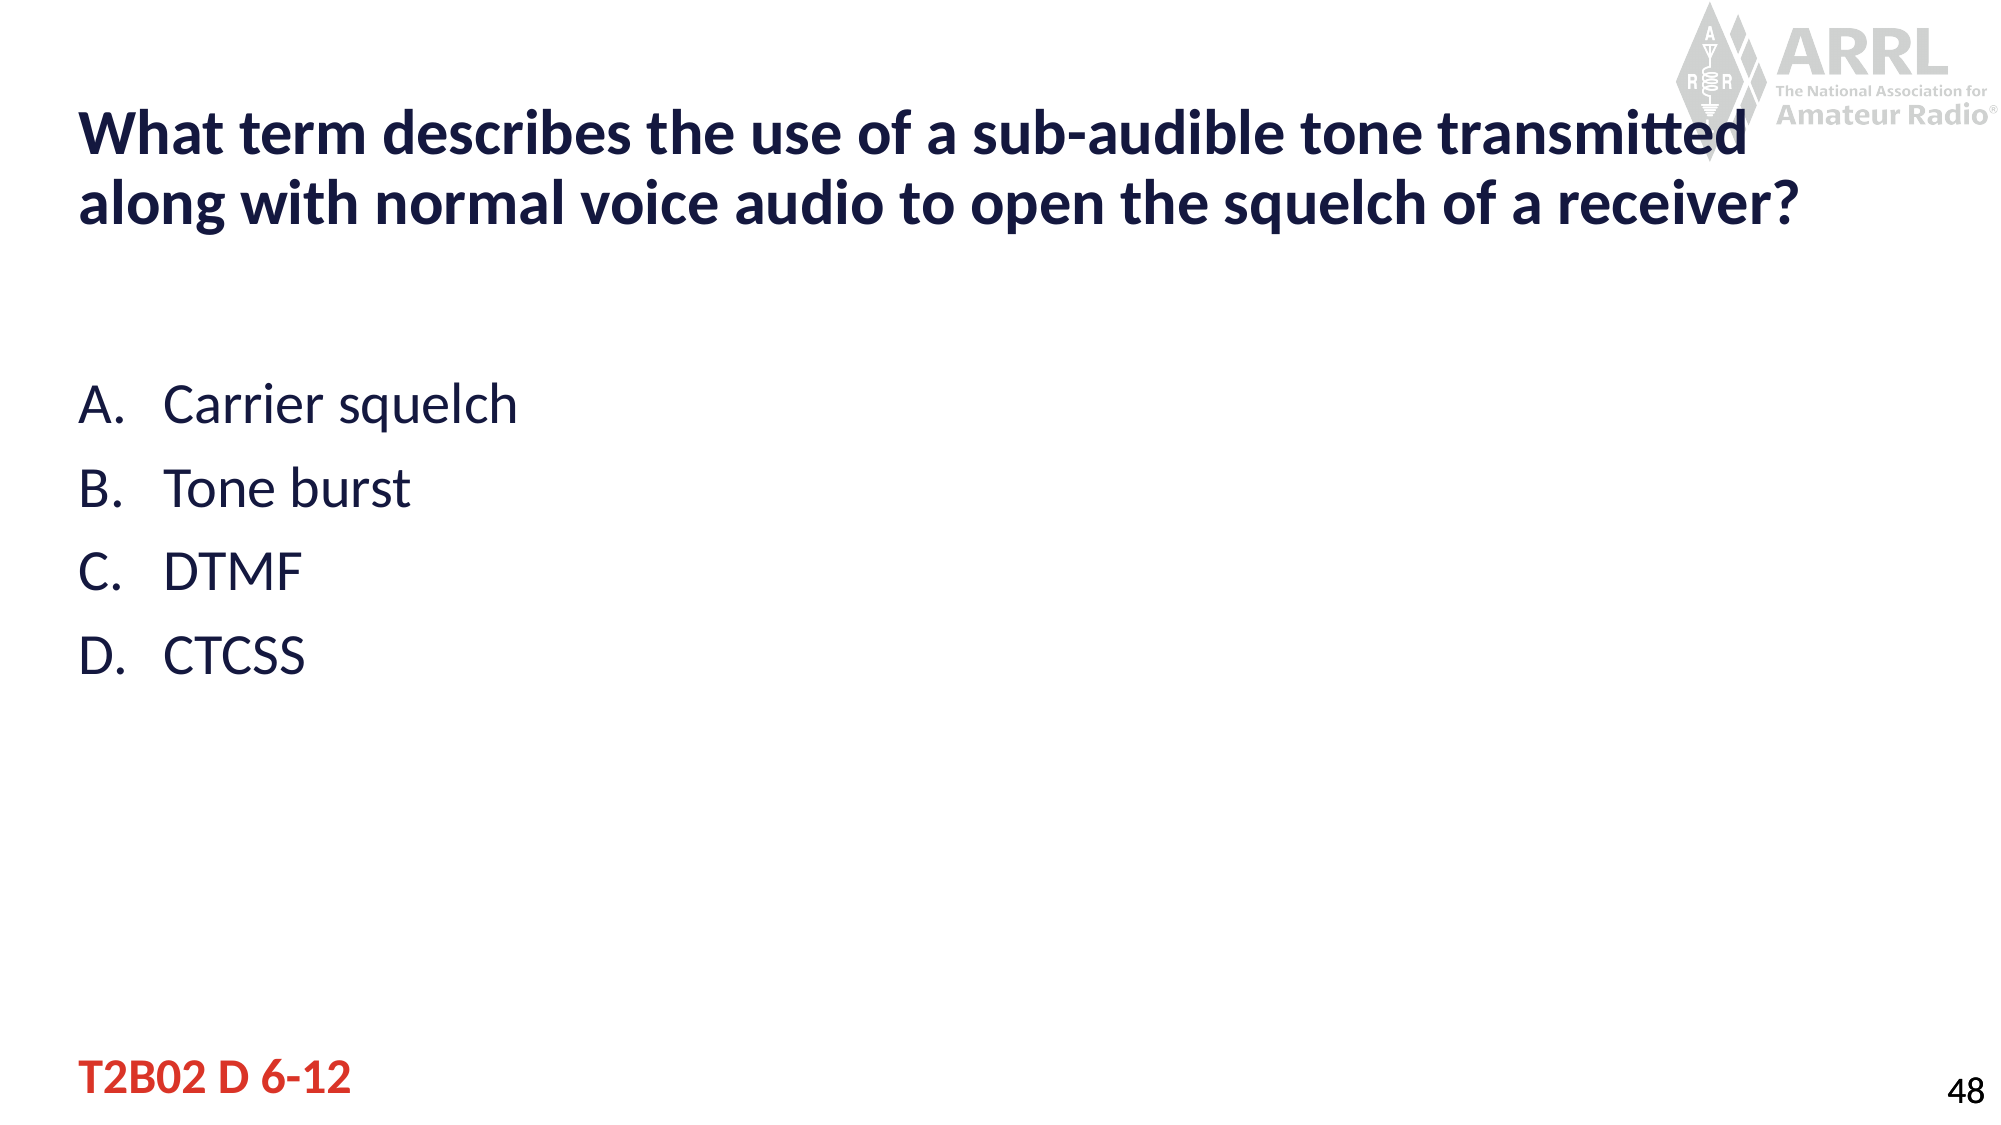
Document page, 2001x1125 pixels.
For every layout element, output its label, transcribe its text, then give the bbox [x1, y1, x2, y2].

picture [1674, 0, 2000, 164]
list Carrier squelch Tone burst DTMF CTCSS [63, 365, 1863, 989]
title What term describes the use of a sub-audible tone transmitted along with normal voice audio to open the squelch of a receiver? [63, 59, 1863, 278]
text_box T2B02 D 6-12 [63, 1036, 921, 1112]
